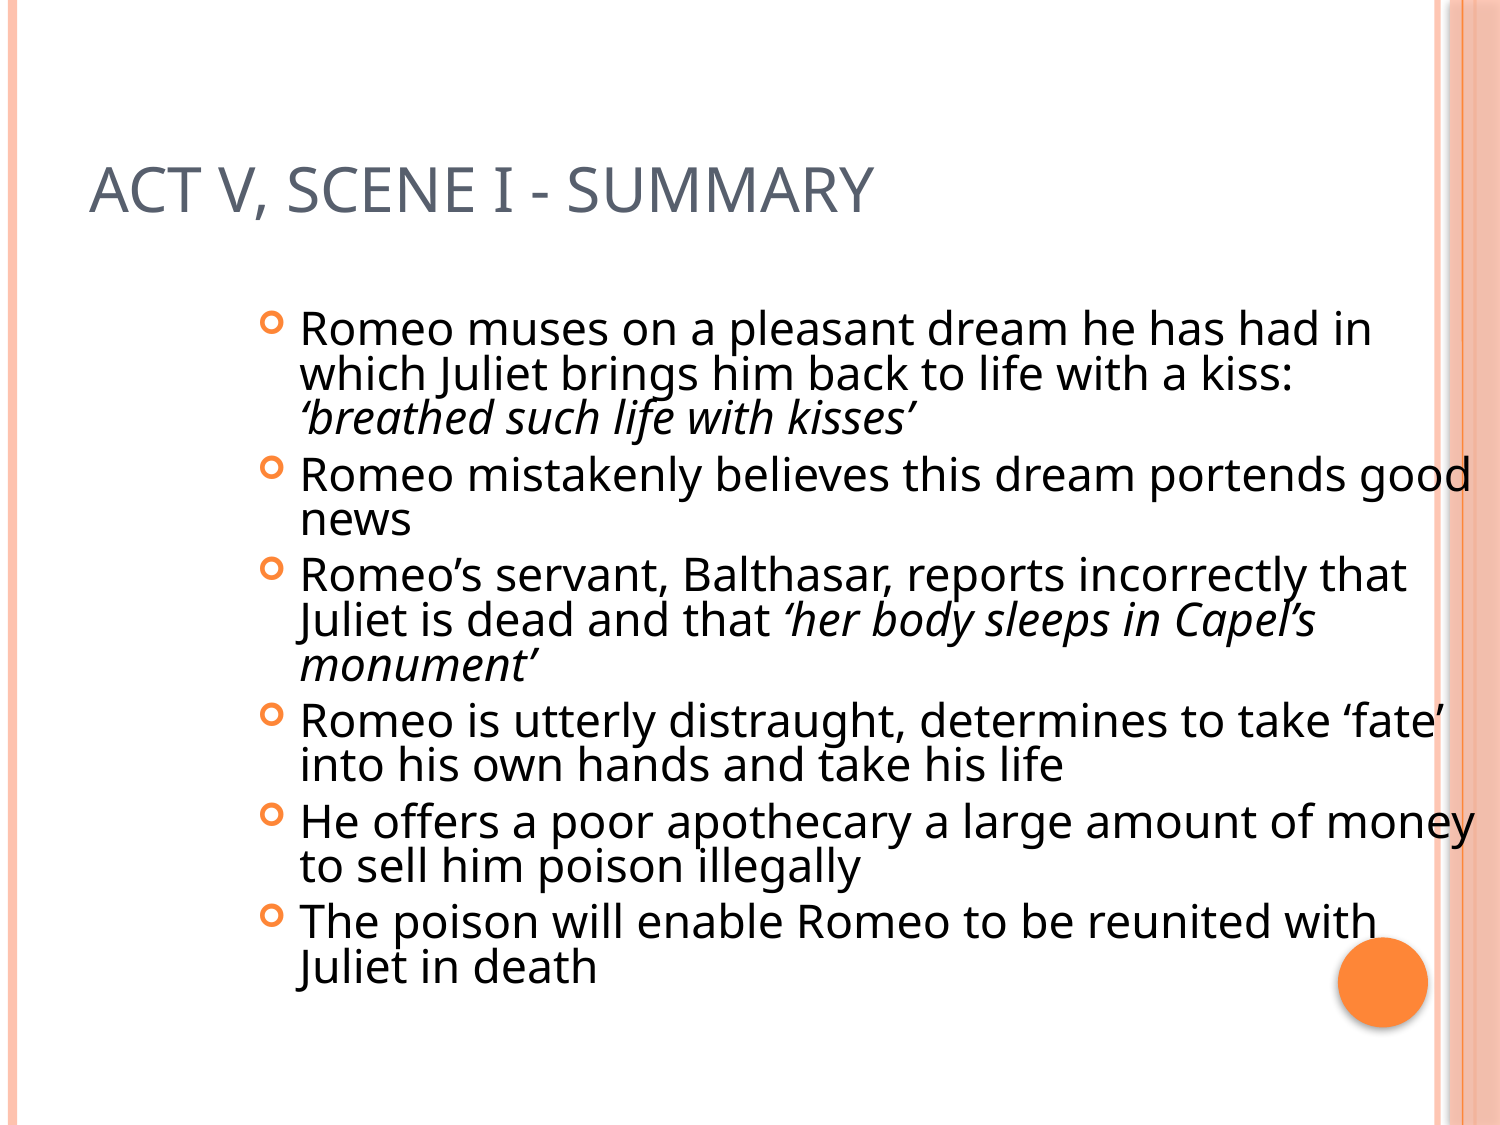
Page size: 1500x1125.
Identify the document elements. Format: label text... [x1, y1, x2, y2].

list Romeo muses on a pleasant dream he has had in which Juliet brings him back to life with a kiss: ‘breathed such life with kisses’ Romeo mistakenly believes this dream portends good news Romeo’s servant, Balthasar, reports incorrectly that Juliet is dead and that ‘her body sleeps in Capel’s monument’ Romeo is utterly distraught, determines to take ‘fate’ into his own hands and take his life He offers a poor apothecary a large amount of money to sell him poison illegally The poison will enable Romeo to be reunited with Juliet in death [242, 302, 1494, 1000]
title Act V, Scene I - Summary [75, 45, 1300, 233]
